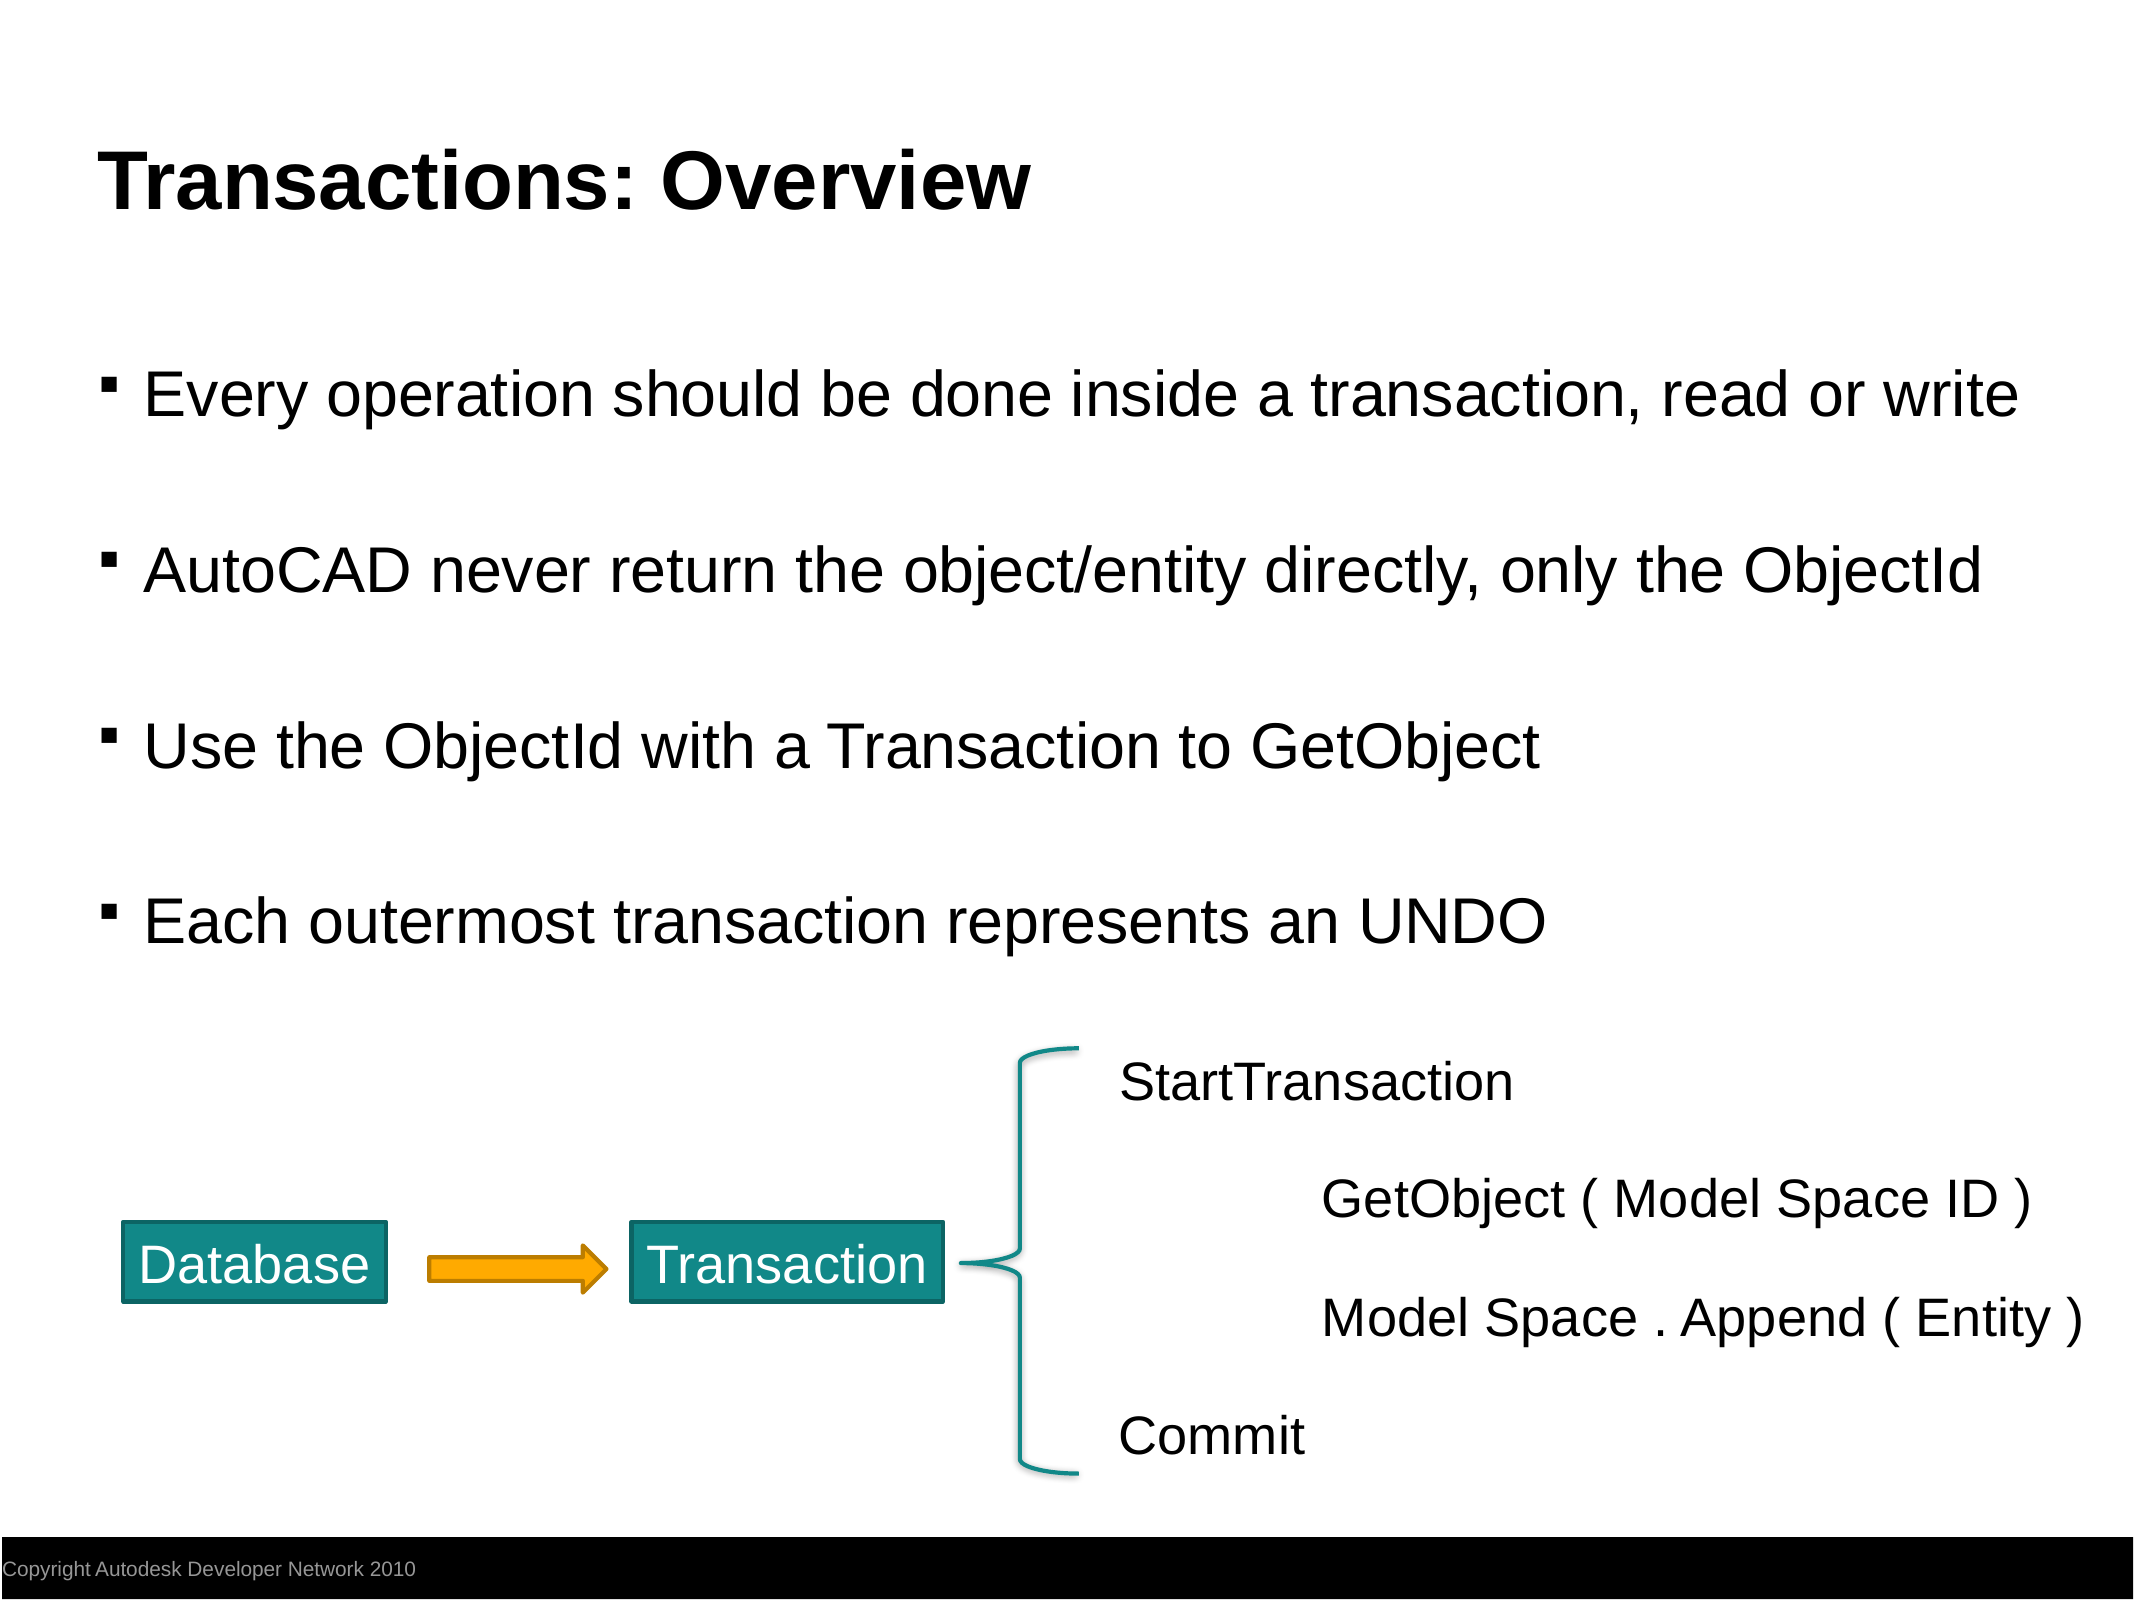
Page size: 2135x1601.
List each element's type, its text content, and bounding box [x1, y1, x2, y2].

text_box Database [121, 1220, 388, 1304]
title Transactions: Overview [96, 59, 2028, 293]
text_box [427, 1243, 609, 1295]
text_box Commit [1103, 1392, 1321, 1473]
text_box Model Space . Append ( Entity ) [1307, 1274, 2101, 1355]
text_box GetObject ( Model Space ID ) [1306, 1156, 2049, 1237]
list Every operation should be done inside a transaction, read or write AutoCAD never return the object/entity directly, only the ObjectId Use the ObjectId with a Transaction to GetObject Each outermost transaction represents an UNDO [96, 351, 2028, 1002]
text_box [958, 1046, 1079, 1476]
text_box Transaction [629, 1220, 945, 1304]
text_box StartTransaction [1104, 1038, 1531, 1119]
